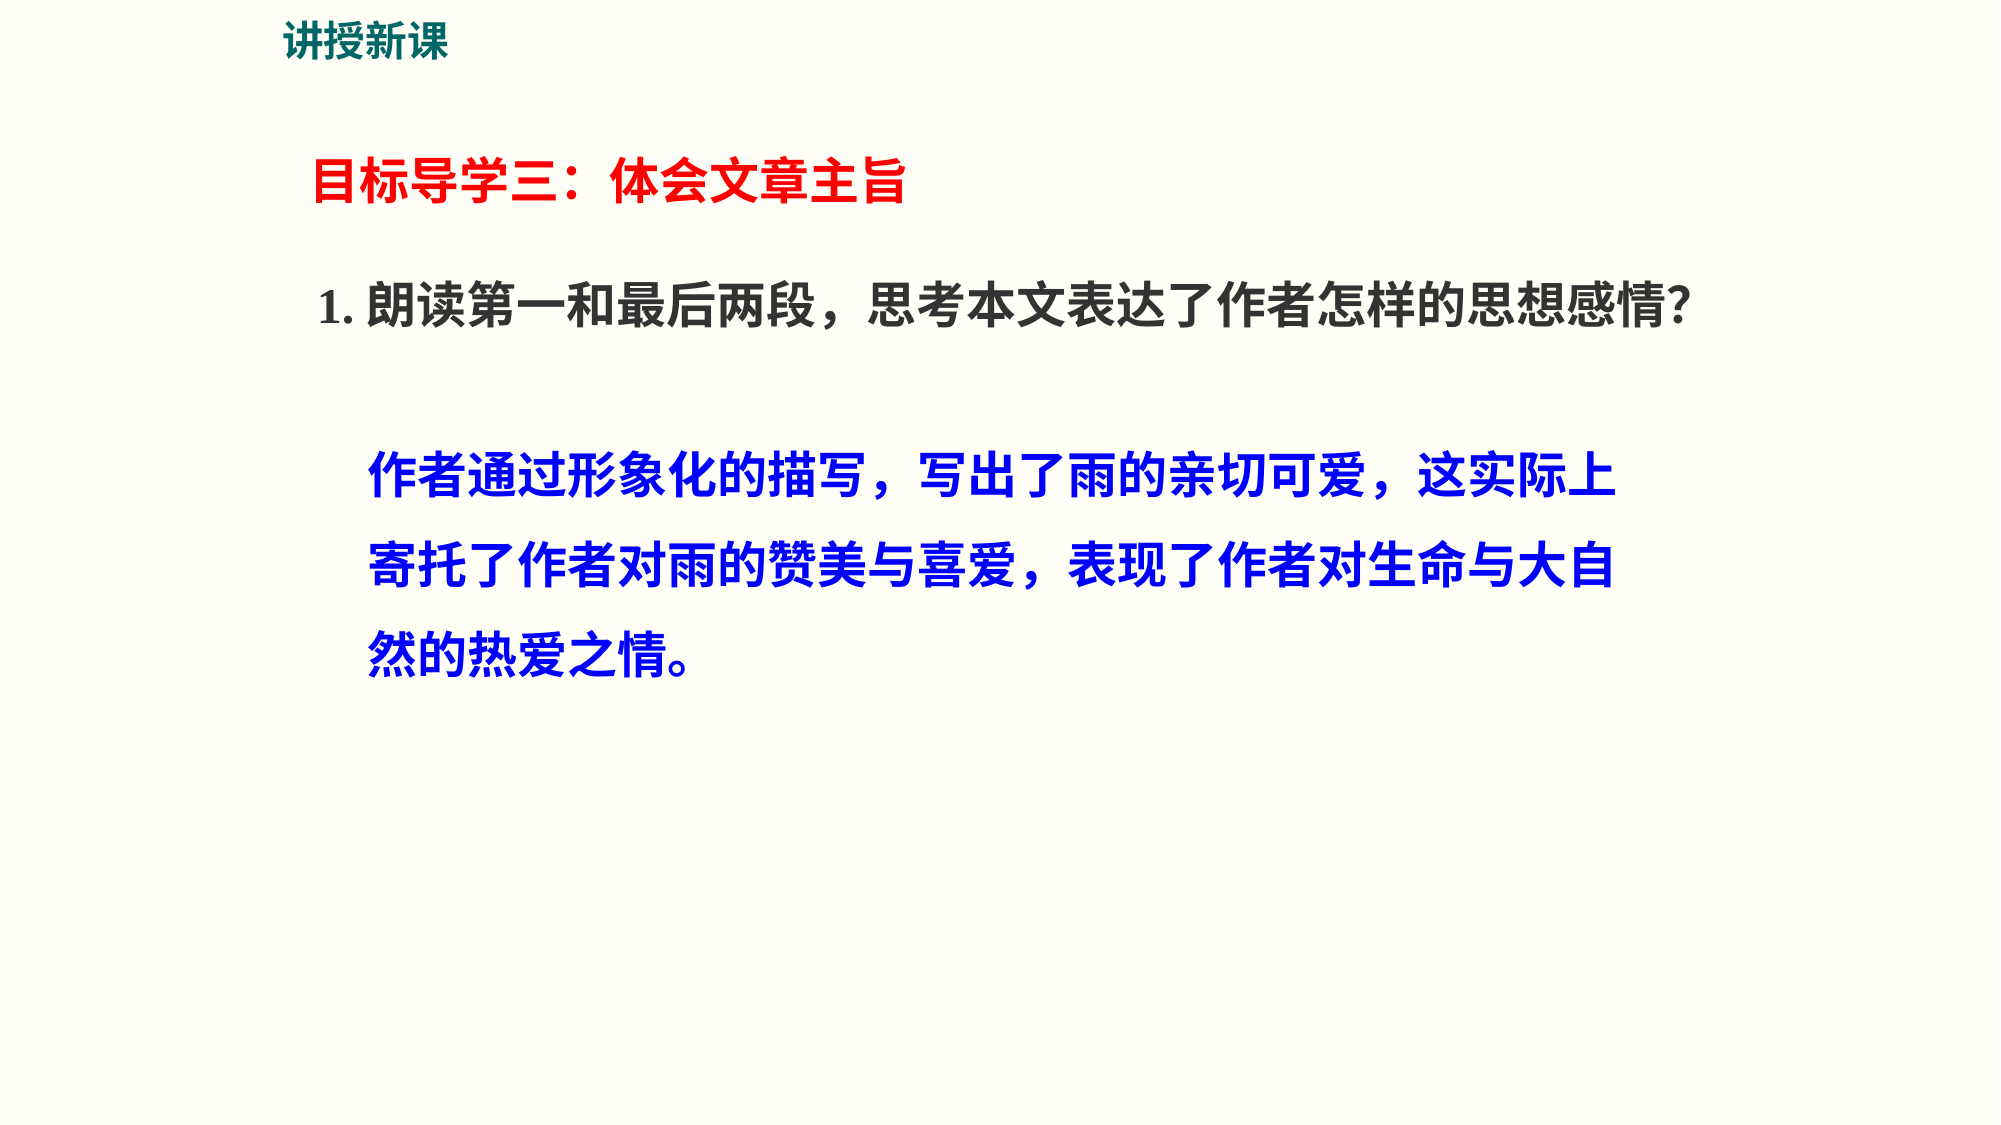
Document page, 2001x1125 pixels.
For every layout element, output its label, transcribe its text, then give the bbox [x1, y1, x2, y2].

text_box 作者通过形象化的描写，写出了雨的亲切可爱，这实际上寄托了作者对雨的赞美与喜爱，表现了作者对生命与大自然的热爱之情。 [352, 406, 1674, 691]
text_box 讲授新课 [267, 7, 480, 73]
text_box 1.朗读第一和最后两段，思考本文表达了作者怎样的思想感情？ [302, 266, 1796, 342]
text_box 目标导学三：体会文章主旨 [294, 142, 1129, 217]
